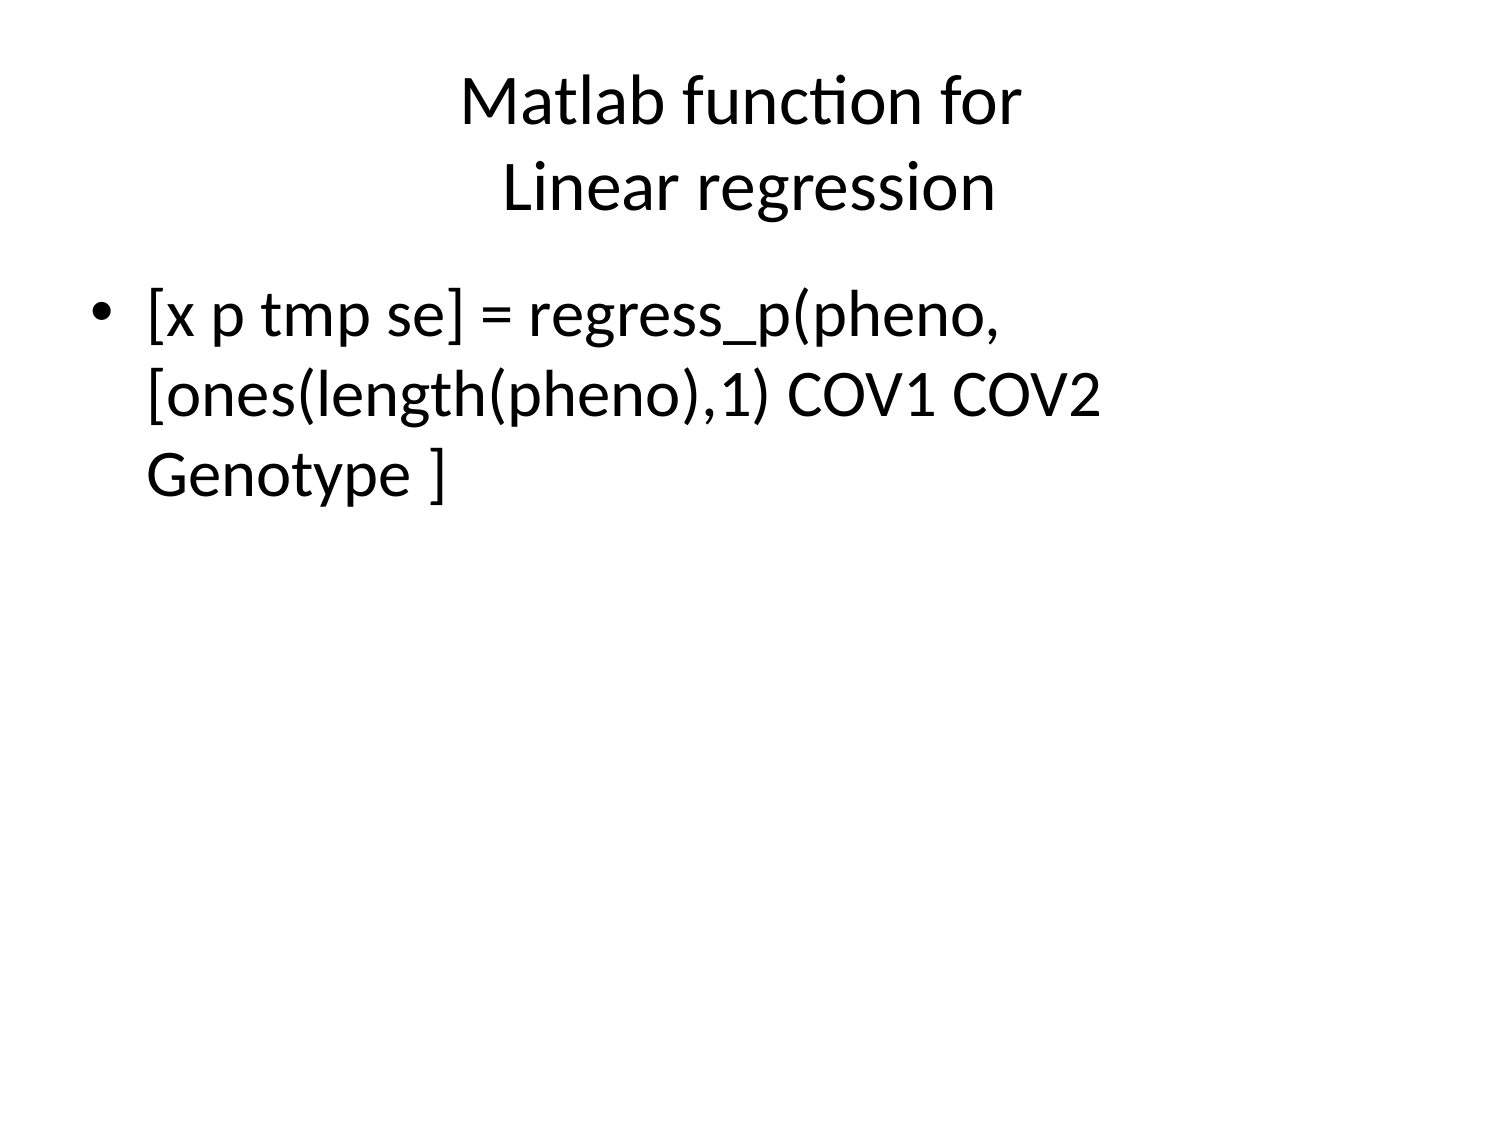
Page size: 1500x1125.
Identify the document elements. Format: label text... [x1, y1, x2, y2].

list [x p tmp se] = regress_p(pheno,[ones(length(pheno),1) COV1 COV2 Genotype ] [75, 262, 1425, 1005]
title Matlab function for Linear regression [75, 45, 1425, 233]
